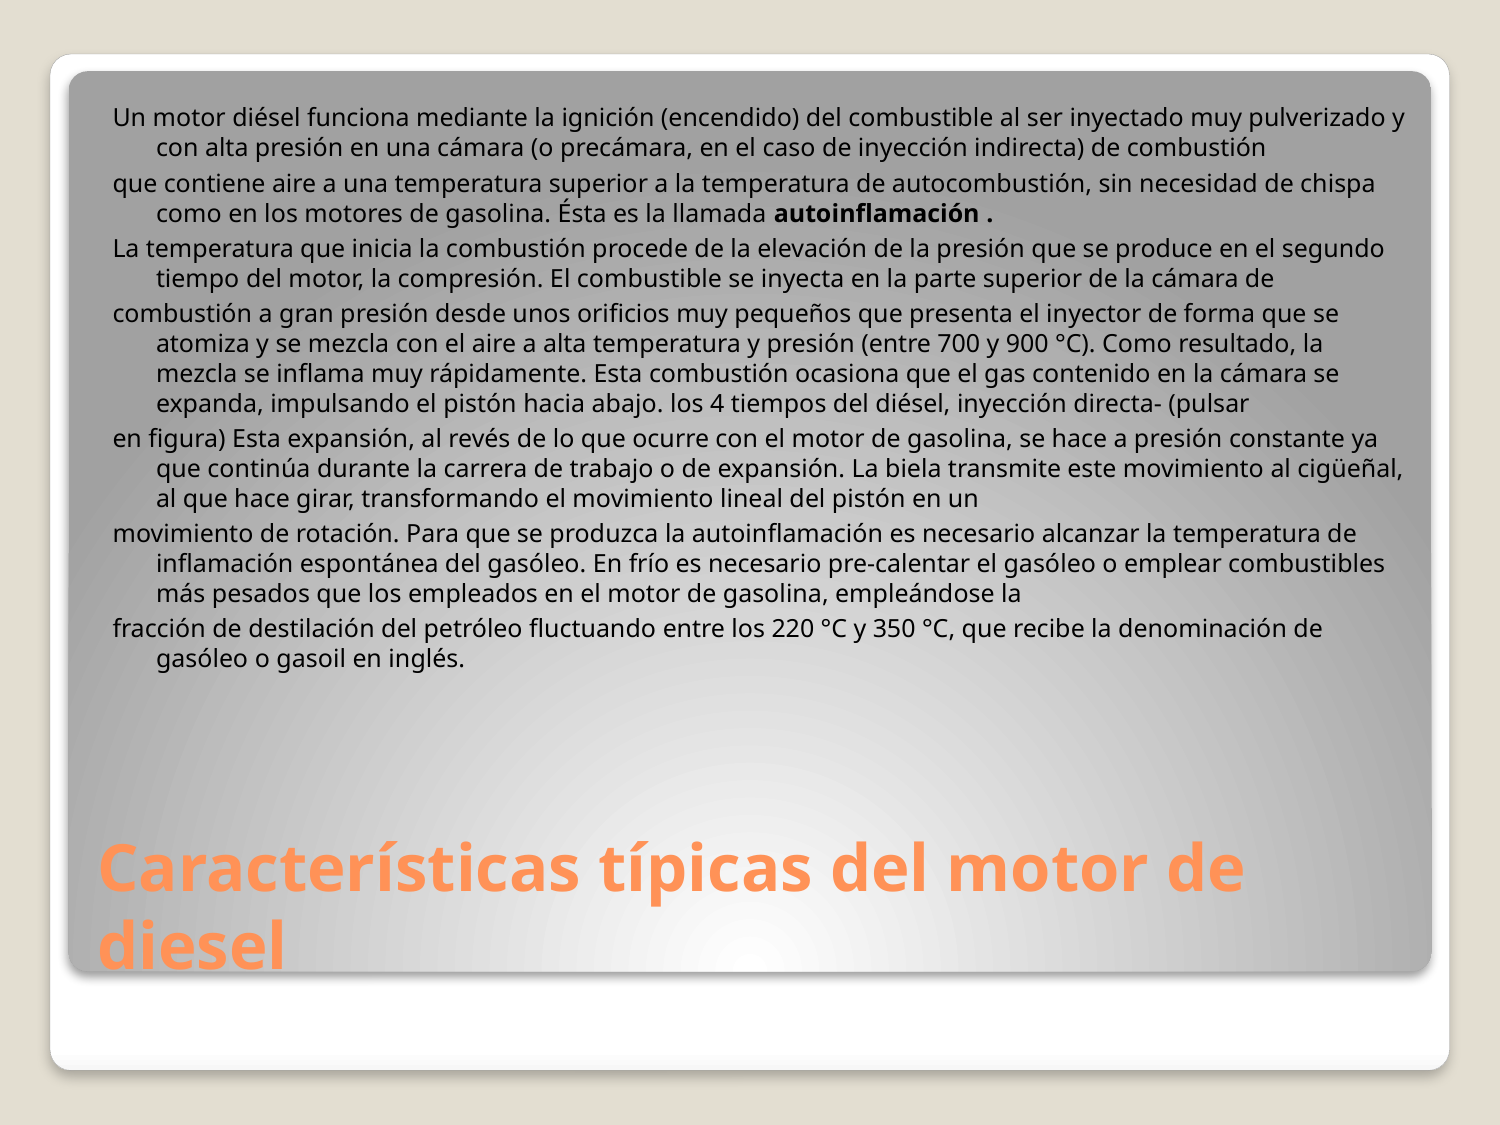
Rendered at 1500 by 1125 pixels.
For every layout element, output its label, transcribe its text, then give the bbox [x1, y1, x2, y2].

list Un motor diésel funciona mediante la ignición (encendido) del combustible al ser inyectado muy pulverizado y con alta presión en una cámara (o precámara, en el caso de inyección indirecta) de combustión que contiene aire a una temperatura superior a la temperatura de autocombustión, sin necesidad de chispa como en los motores de gasolina. Ésta es la llamada autoinflamación . La temperatura que inicia la combustión procede de la elevación de la presión que se produce en el segundo tiempo del motor, la compresión. El combustible se inyecta en la parte superior de la cámara de combustión a gran presión desde unos orificios muy pequeños que presenta el inyector de forma que se atomiza y se mezcla con el aire a alta temperatura y presión (entre 700 y 900 °C). Como resultado, la mezcla se inflama muy rápidamente. Esta combustión ocasiona que el gas contenido en la cámara se expanda, impulsando el pistón hacia abajo. los 4 tiempos del diésel, inyección directa- (pulsar en figura) Esta expansión, al revés de lo que ocurre con el motor de gasolina, se hace a presión constante ya que continúa durante la carrera de trabajo o de expansión. La biela transmite este movimiento al cigüeñal, al que hace girar, transformando el movimiento lineal del pistón en un movimiento de rotación. Para que se produzca la autoinflamación es necesario alcanzar la temperatura de inflamación espontánea del gasóleo. En frío es necesario pre-calentar el gasóleo o emplear combustibles más pesados que los empleados en el motor de gasolina, empleándose la fracción de destilación del petróleo fluctuando entre los 220 °C y 350 °C, que recibe la denominación de gasóleo o gasoil en inglés. [82, 86, 1425, 774]
title Características típicas del motor de diesel [82, 817, 1425, 990]
